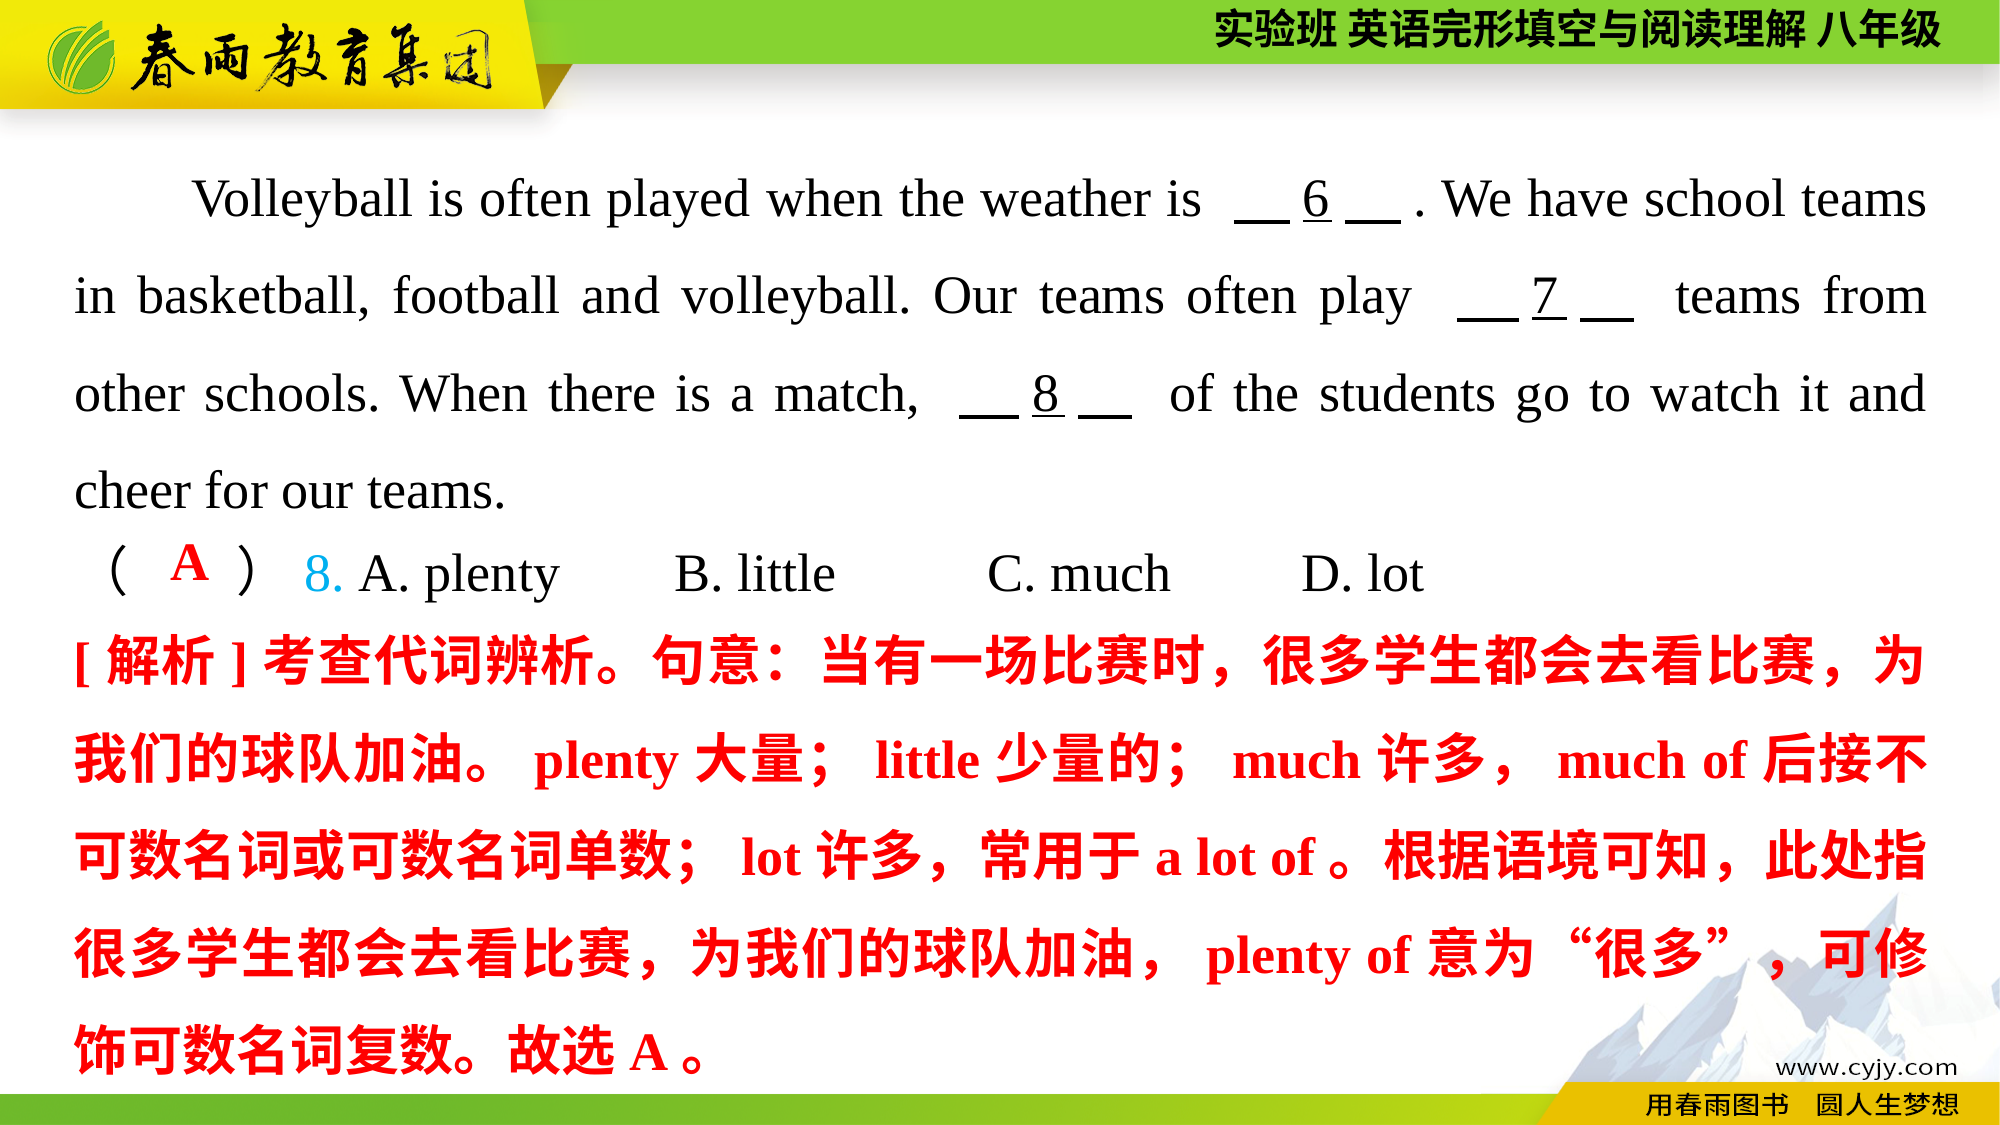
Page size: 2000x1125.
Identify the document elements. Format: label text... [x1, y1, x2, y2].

text_box A [155, 518, 225, 586]
picture [0, 0, 2000, 1125]
text_box （ ）8. A. plenty B. little C. much D. lot [59, 497, 1944, 586]
list Volleyball is often played when the weather is 6 . We have school teams in basketball, football and volleyball. Our teams often play 7 teams from other schools. When there is a match, 8 of the students go to watch it and cheer for our teams. [59, 122, 1944, 497]
text_box [解析]考查代词辨析。句意：当有一场比赛时，很多学生都会去看比赛，为我们的球队加油。plenty大量；little少量的；much许多，much of后接不可数名词或可数名词单数；lot许多，常用于a lot of。根据语境可知，此处指很多学生都会去看比赛，为我们的球队加油，plenty of意为“很多”，可修饰可数名词复数。故选A。 [59, 586, 1944, 1089]
